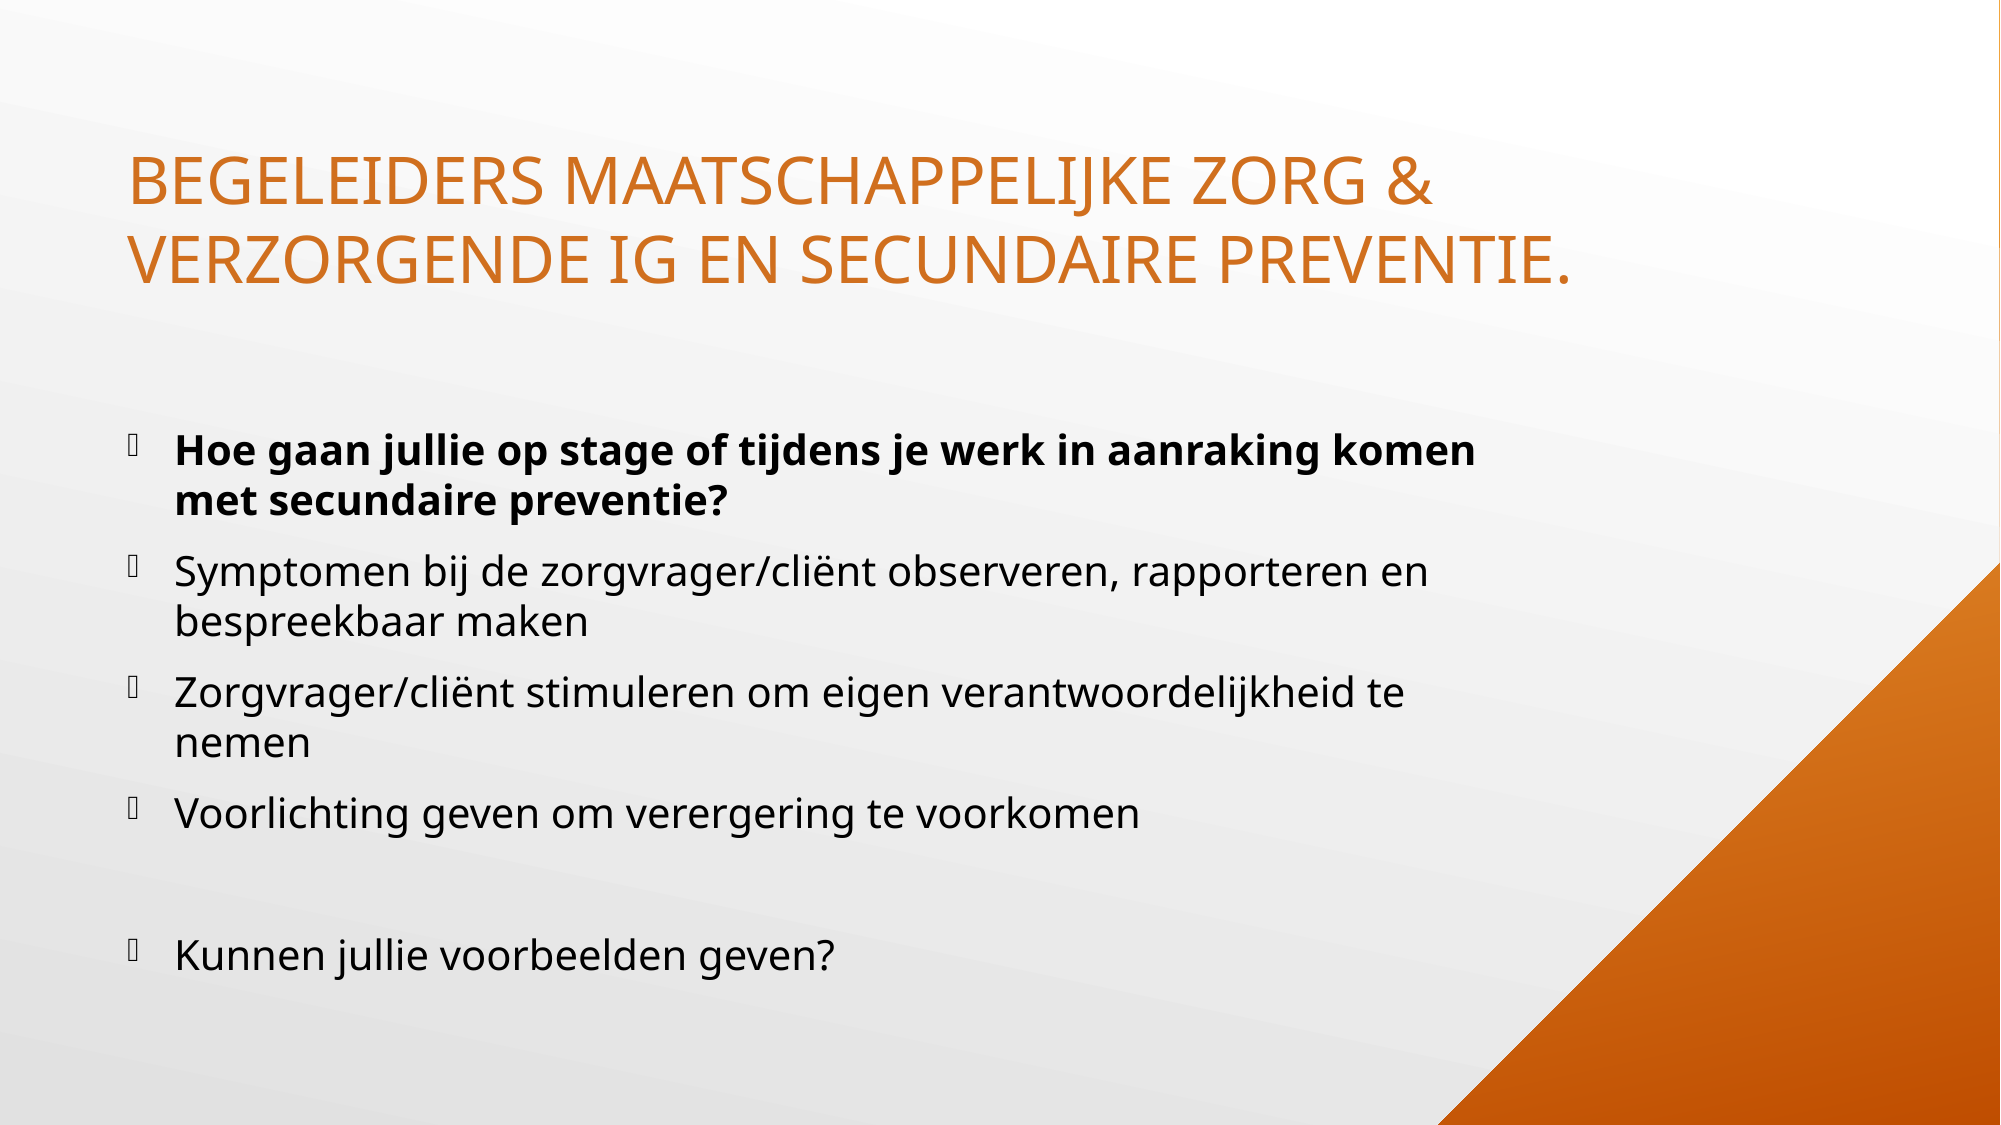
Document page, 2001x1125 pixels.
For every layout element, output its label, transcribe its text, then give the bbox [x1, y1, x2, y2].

title Begeleiders maatschappelijke zorg & verzorgende IG en secundaire preventie. [112, 93, 1607, 341]
text_box [0, 0, 2000, 1125]
list Hoe gaan jullie op stage of tijdens je werk in aanraking komen met secundaire preventie? Symptomen bij de zorgvrager/cliënt observeren, rapporteren en bespreekbaar maken Zorgvrager/cliënt stimuleren om eigen verantwoordelijkheid te nemen Voorlichting geven om verergering te voorkomen Kunnen jullie voorbeelden geven? [112, 416, 1513, 1032]
text_box [1440, 565, 2000, 1125]
